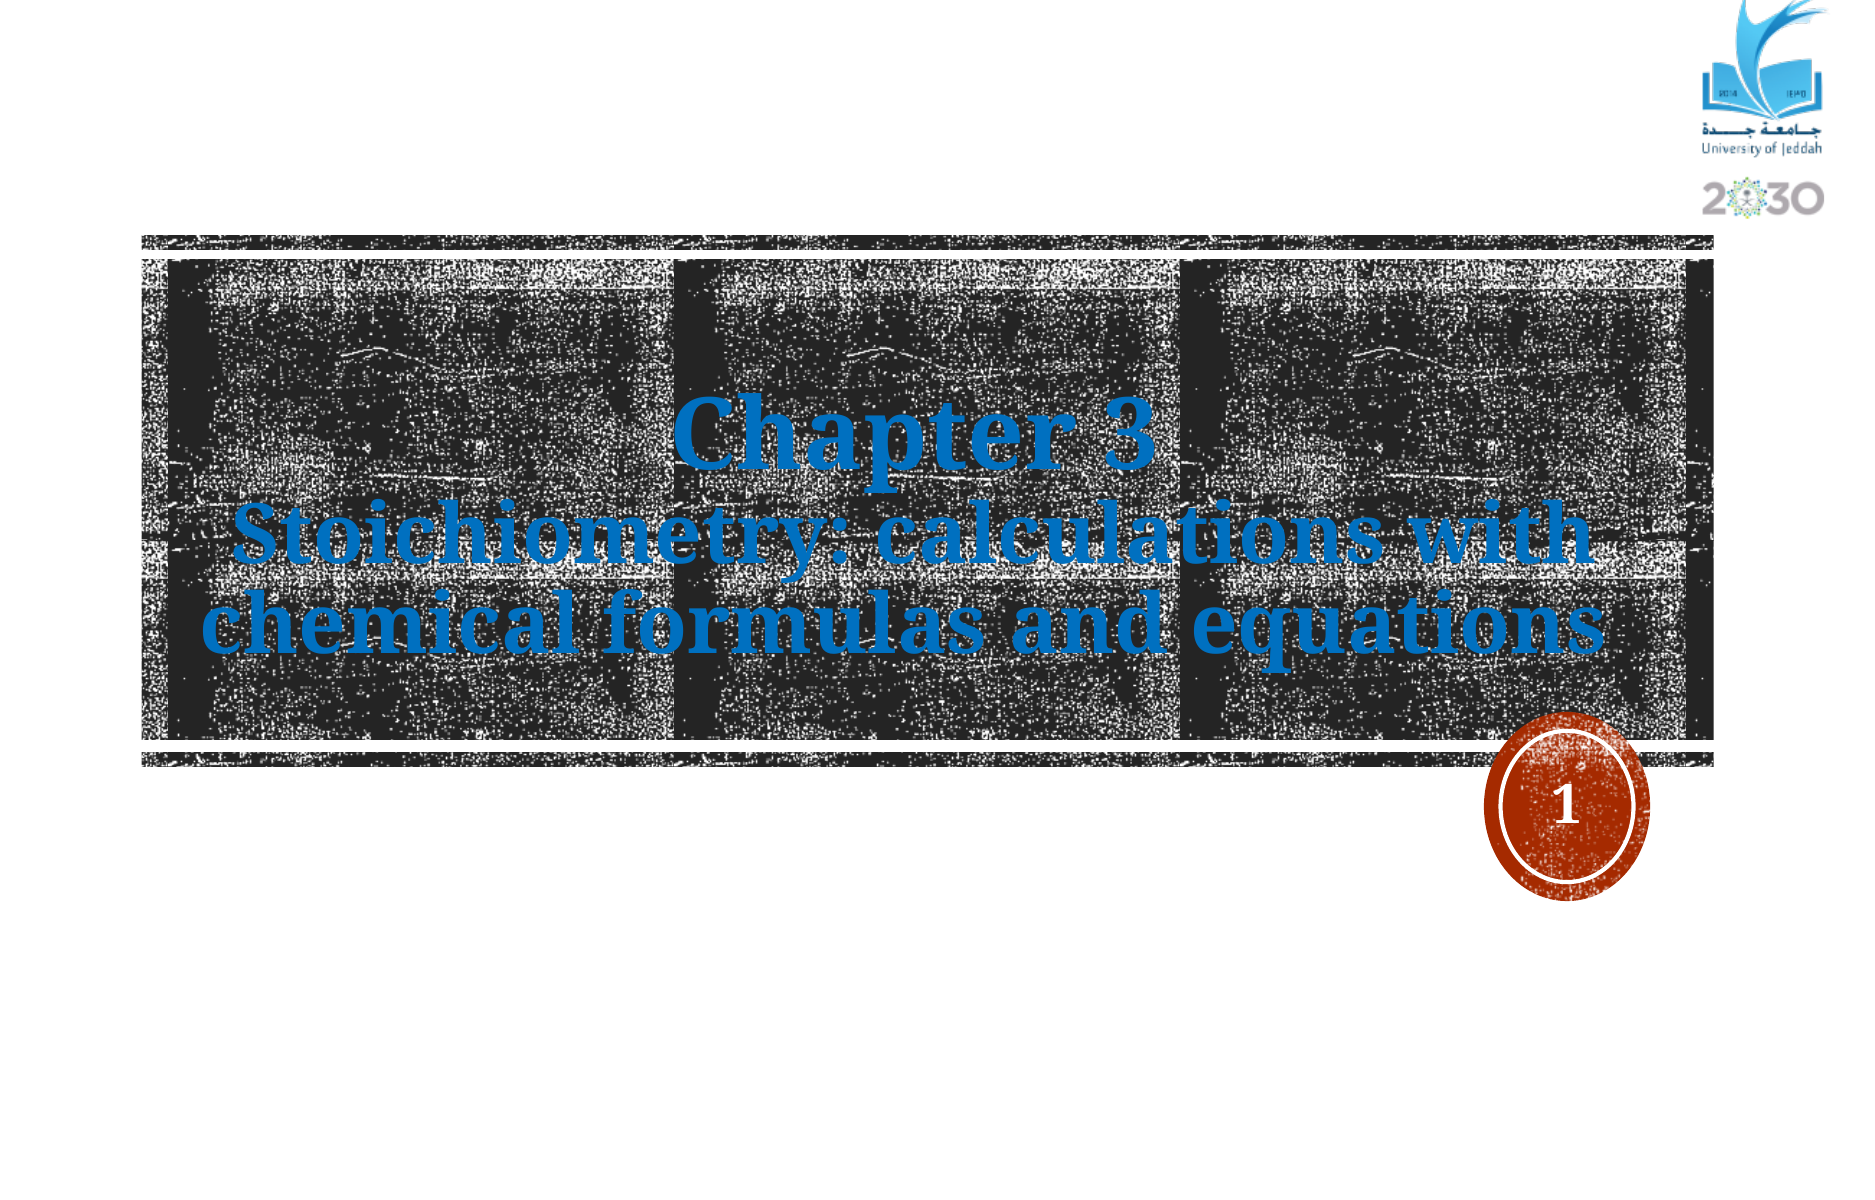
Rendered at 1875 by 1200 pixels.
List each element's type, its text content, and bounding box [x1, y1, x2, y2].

picture [1681, 0, 1846, 225]
slide_number 1 [1475, 750, 1659, 863]
text_box Chapter 3 Stoichiometry: calculations with chemical formulas and equations [141, 375, 1688, 679]
